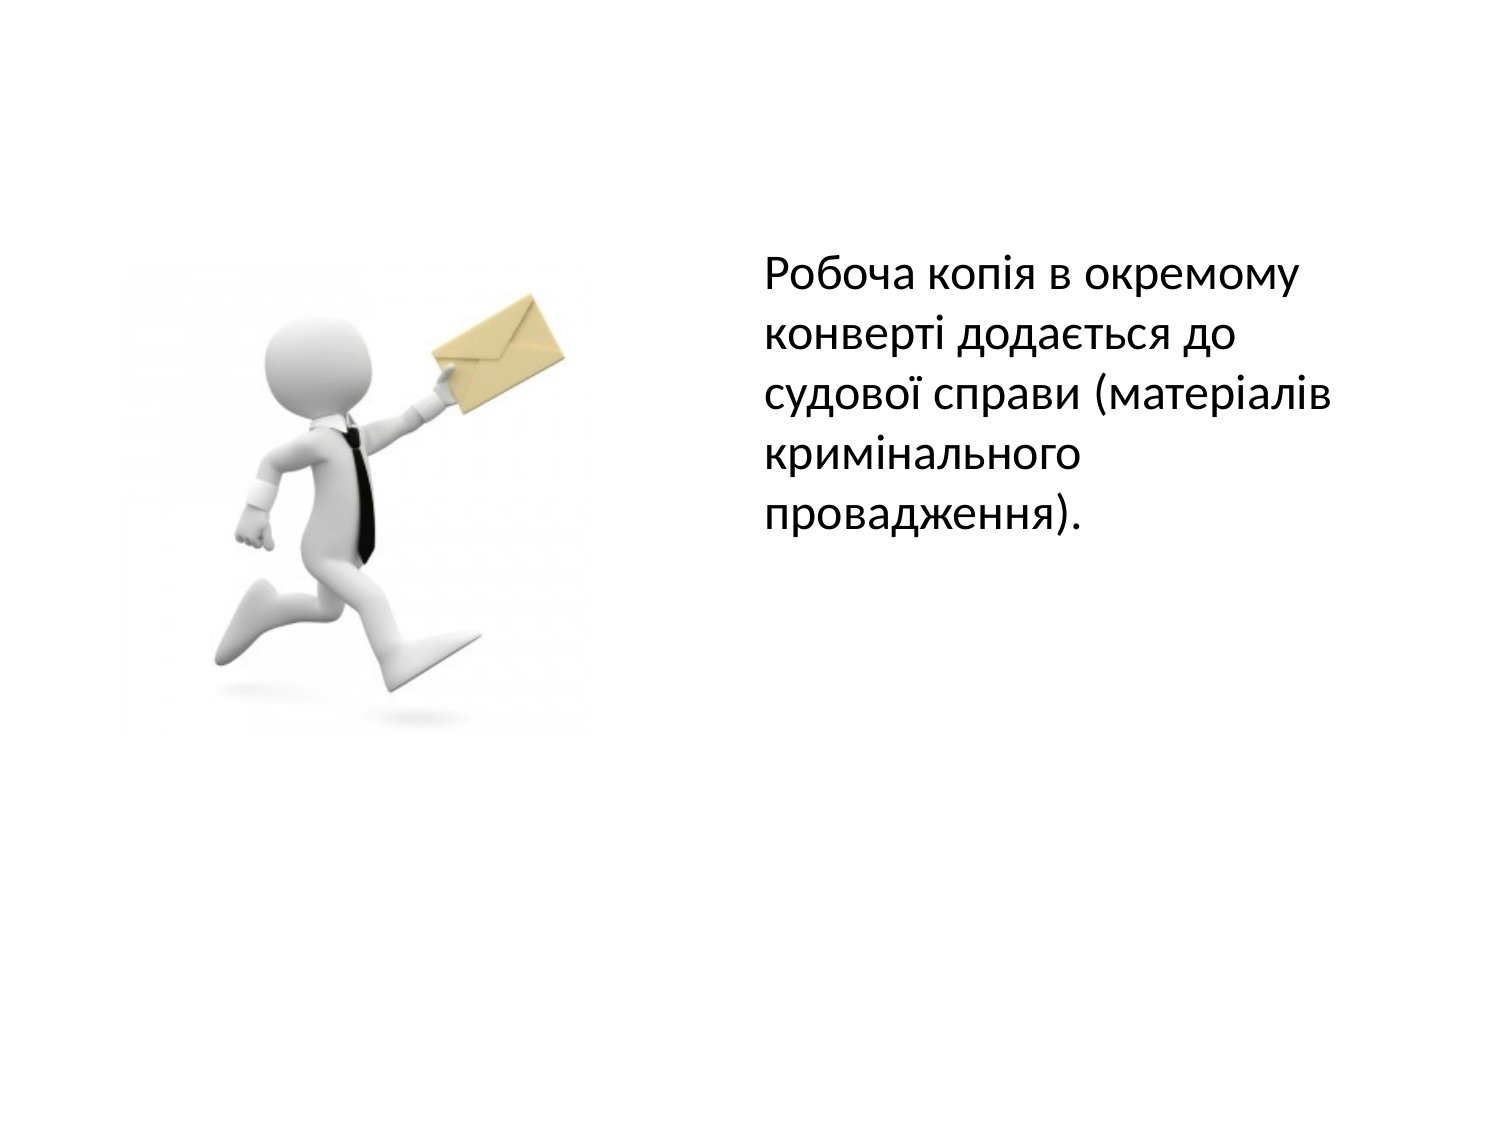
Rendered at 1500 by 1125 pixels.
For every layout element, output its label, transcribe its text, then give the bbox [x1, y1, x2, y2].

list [123, 266, 593, 737]
text_box Робоча копія в окремому конверті додається до судової справи (матеріалів кримінального провадження). [750, 231, 1412, 547]
